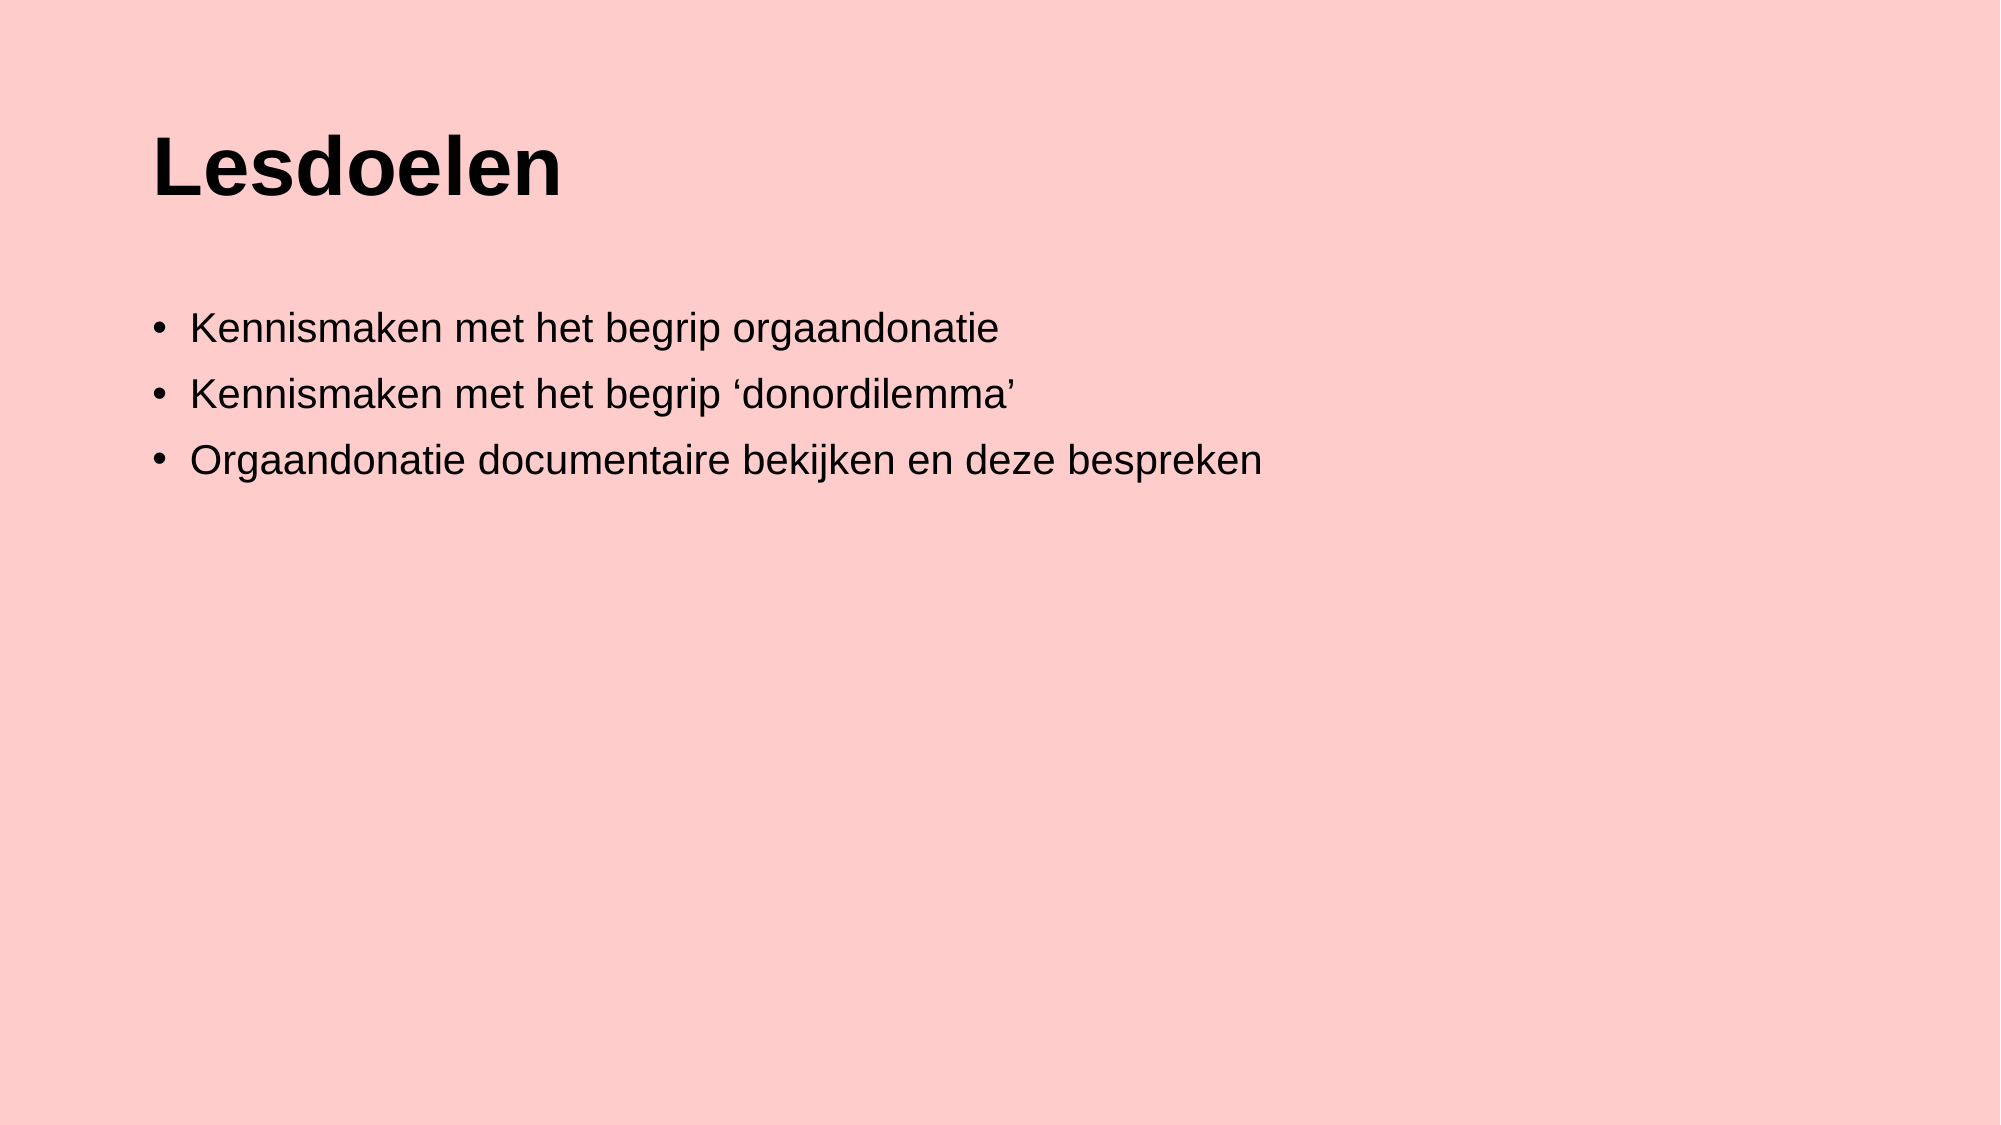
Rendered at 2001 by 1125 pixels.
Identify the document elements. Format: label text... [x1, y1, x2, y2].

list Kennismaken met het begrip orgaandonatie Kennismaken met het begrip ‘donordilemma’ Orgaandonatie documentaire bekijken en deze bespreken [137, 299, 1863, 1014]
title Lesdoelen [137, 59, 1863, 278]
